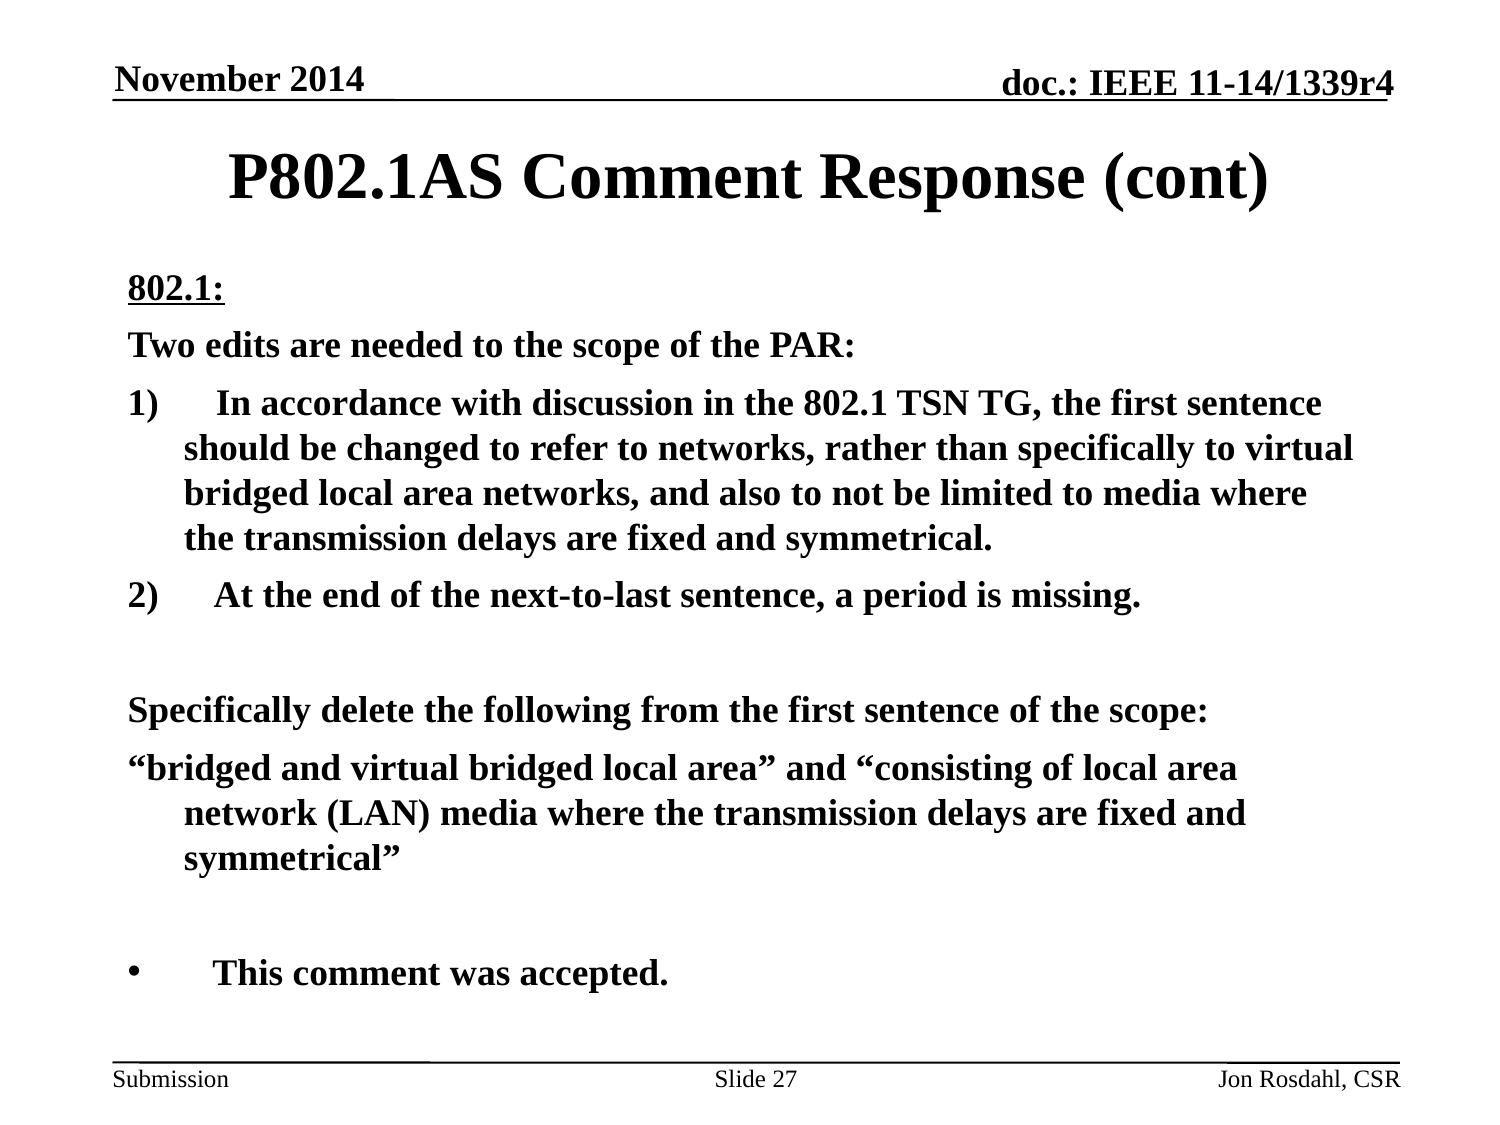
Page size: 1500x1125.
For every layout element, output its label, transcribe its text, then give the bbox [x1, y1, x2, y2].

footer Jon Rosdahl, CSR [878, 1061, 1402, 1093]
list 802.1: Two edits are needed to the scope of the PAR: 1) In accordance with discussion in the 802.1 TSN TG, the first sentence should be changed to refer to networks, rather than specifically to virtual bridged local area networks, and also to not be limited to media where the transmission delays are fixed and symmetrical. 2) At the end of the next-to-last sentence, a period is missing. Specifically delete the following from the first sentence of the scope: “bridged and virtual bridged local area” and “consisting of local area network (LAN) media where the transmission delays are fixed and symmetrical” This comment was accepted. [112, 255, 1377, 1036]
slide_number Slide 27 [712, 1061, 800, 1123]
title P802.1AS Comment Response (cont) [112, 112, 1388, 232]
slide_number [114, 54, 423, 100]
